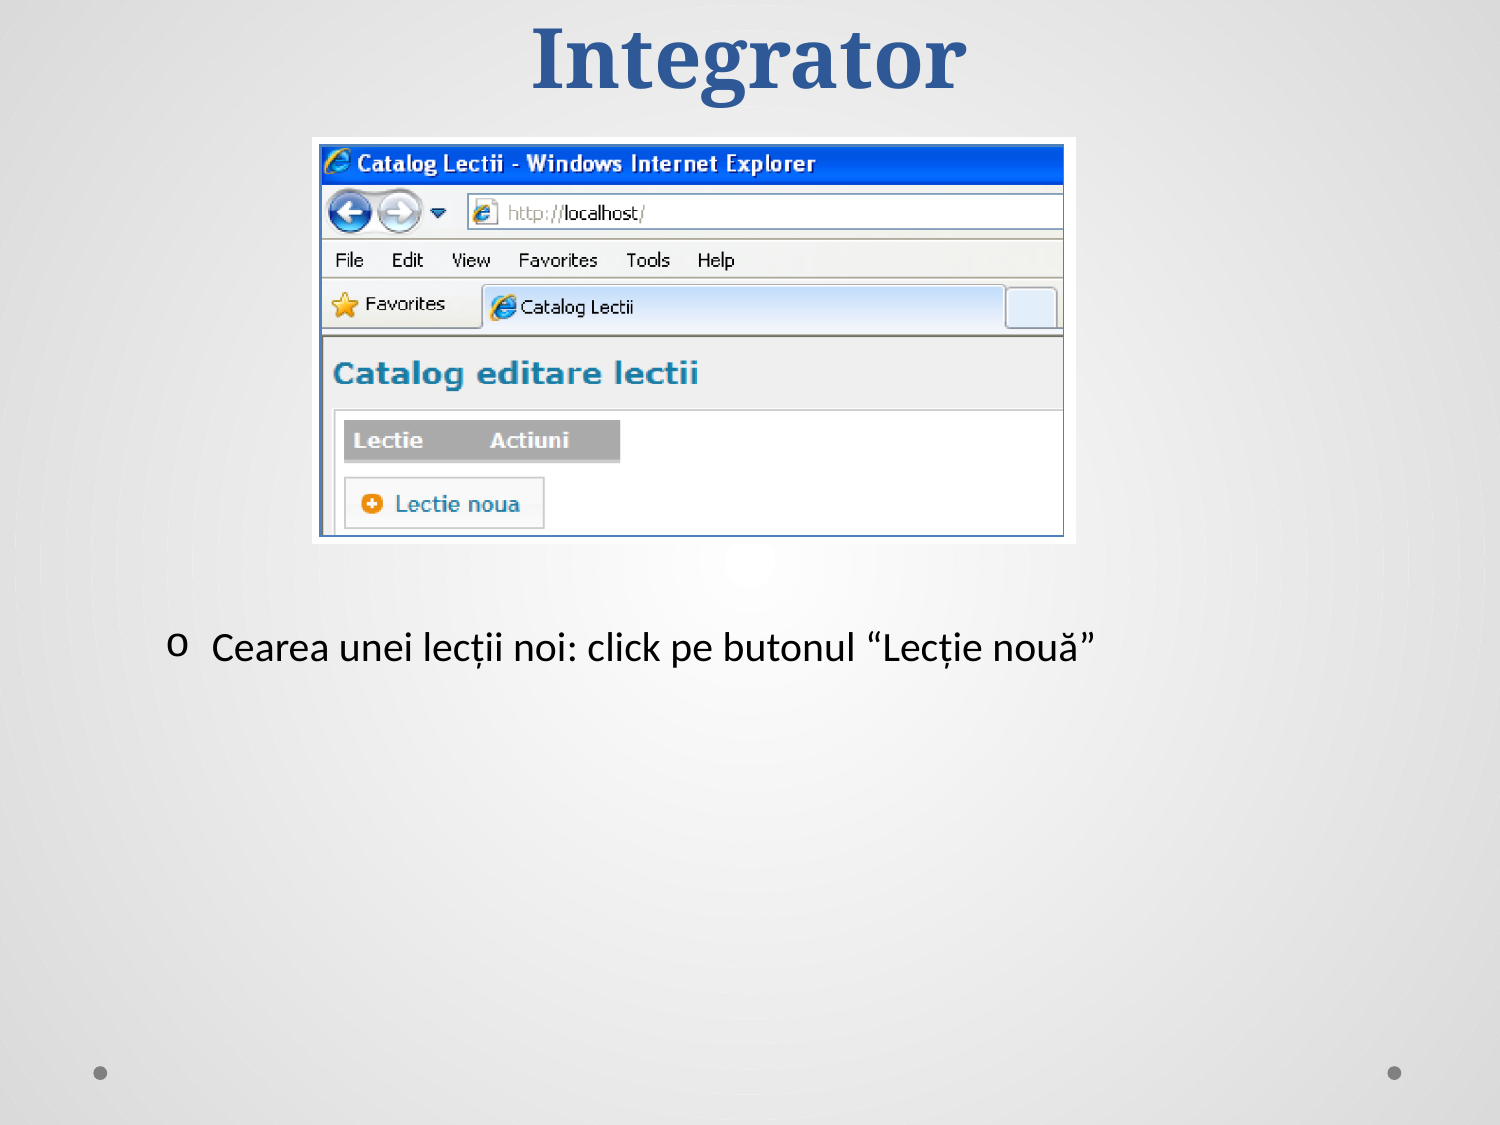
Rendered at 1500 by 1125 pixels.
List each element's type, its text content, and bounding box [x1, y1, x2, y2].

picture [312, 137, 1076, 544]
title Utilizarea aplicatiei EDU Integrator [0, 0, 1500, 113]
text_box Cearea unei lecții noi: click pe butonul “Lecție nouă” [74, 612, 1425, 725]
